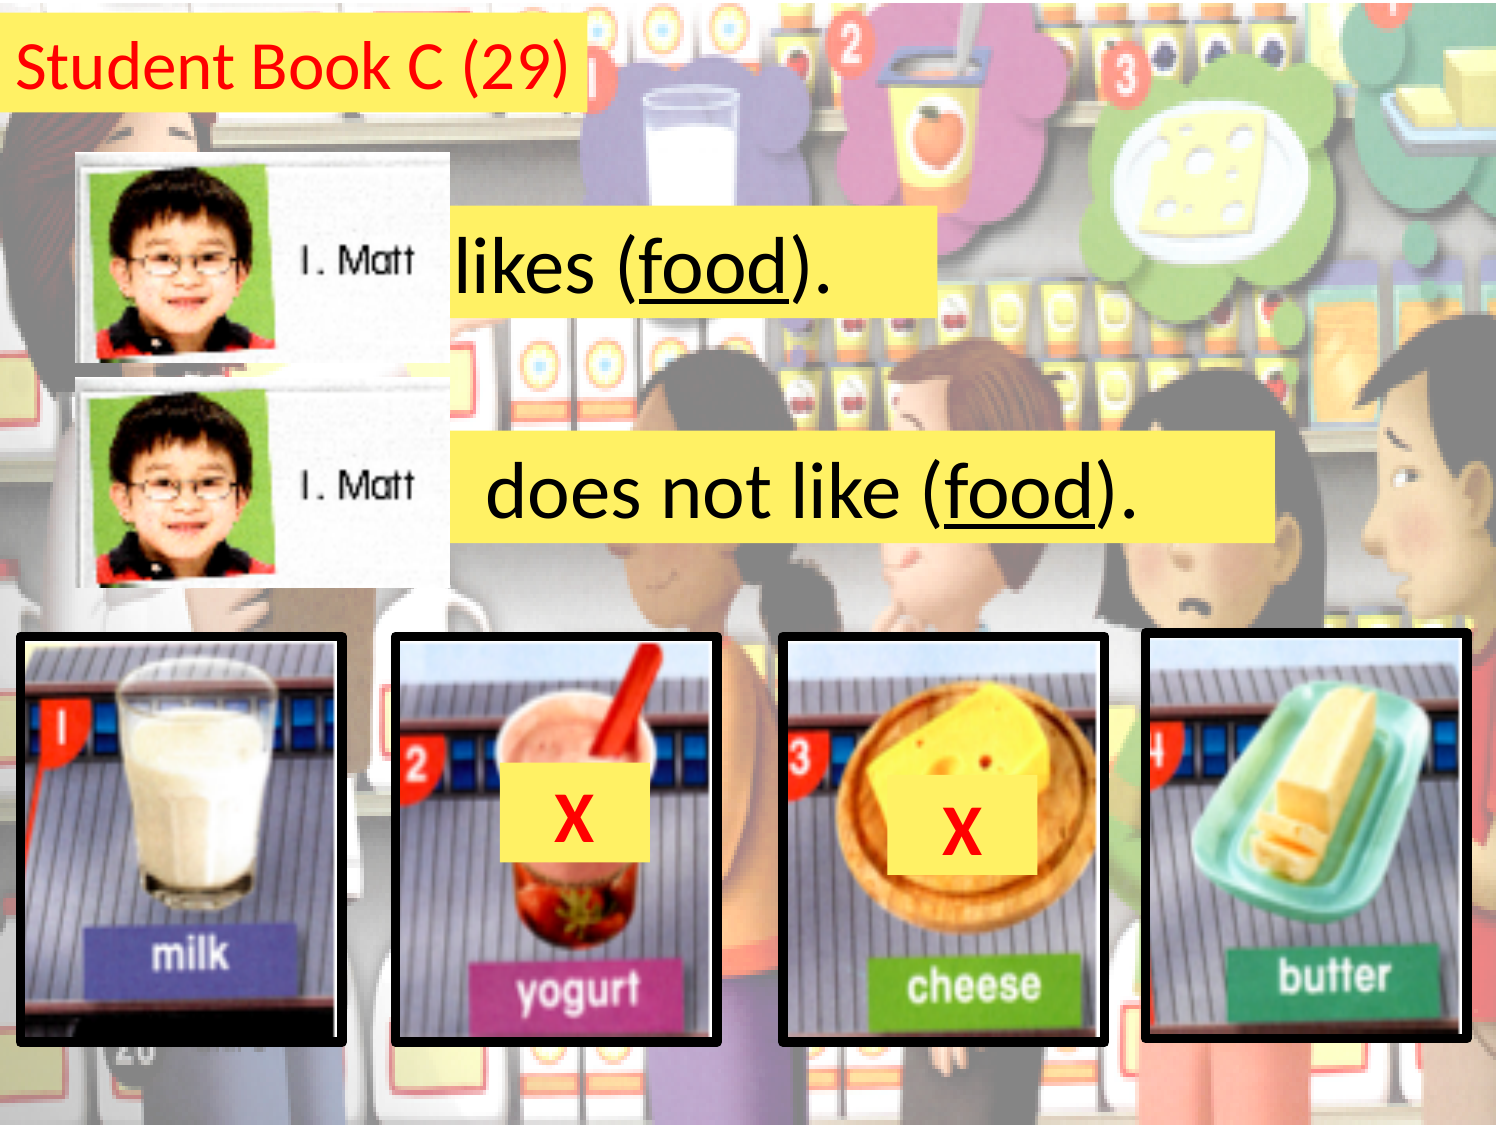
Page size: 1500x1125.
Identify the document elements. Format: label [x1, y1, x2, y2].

picture [0, 0, 1500, 1125]
text_box [74, 376, 1276, 588]
text_box [74, 151, 938, 363]
text_box [399, 641, 713, 1038]
text_box [787, 641, 1101, 1038]
